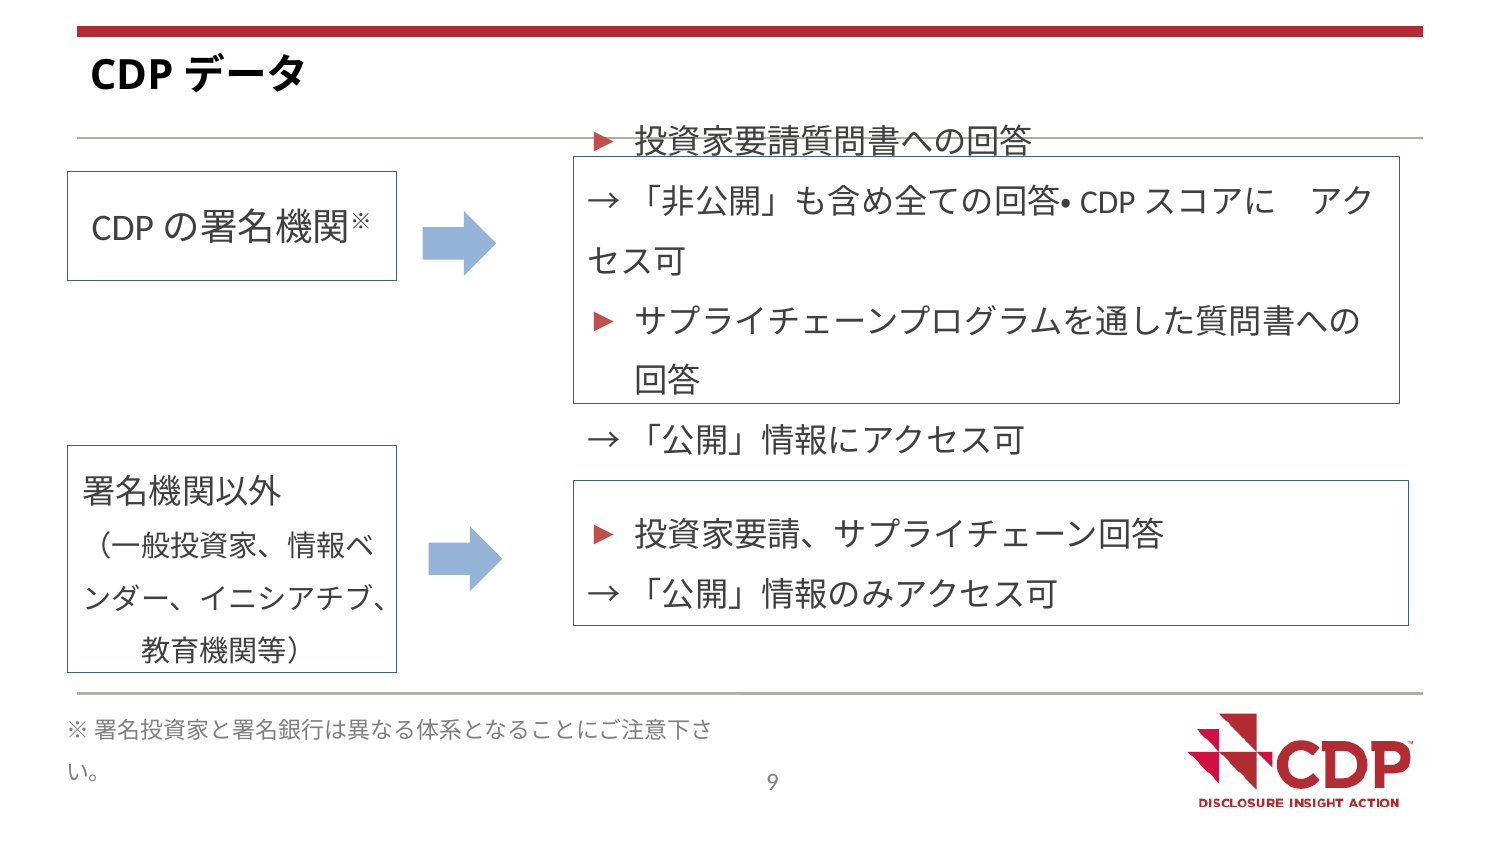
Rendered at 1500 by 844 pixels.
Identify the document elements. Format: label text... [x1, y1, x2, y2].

text_box 9 [597, 758, 948, 804]
text_box CDPの署名機関※ [66, 169, 398, 282]
text_box 投資家要請、サプライチェーン回答 →「公開」情報のみアクセス可 [571, 478, 1410, 627]
text_box 投資家要請質問書への回答 →「非公開」も含め全ての回答・CDPスコアに アクセス可 サプライチェーンプログラムを通した質問書への回答 →「公開」情報にアクセス可 [571, 154, 1402, 406]
text_box [420, 209, 499, 278]
text_box 署名機関以外 （一般投資家、情報ベンダー、イニシアチブ、 教育機関等） [66, 443, 398, 674]
text_box CDPデータ [74, 40, 1425, 134]
text_box [426, 524, 505, 594]
picture [1184, 705, 1425, 824]
text_box ※署名投資家と署名銀行は異なる体系となることにご注意下さい。 [50, 694, 741, 804]
